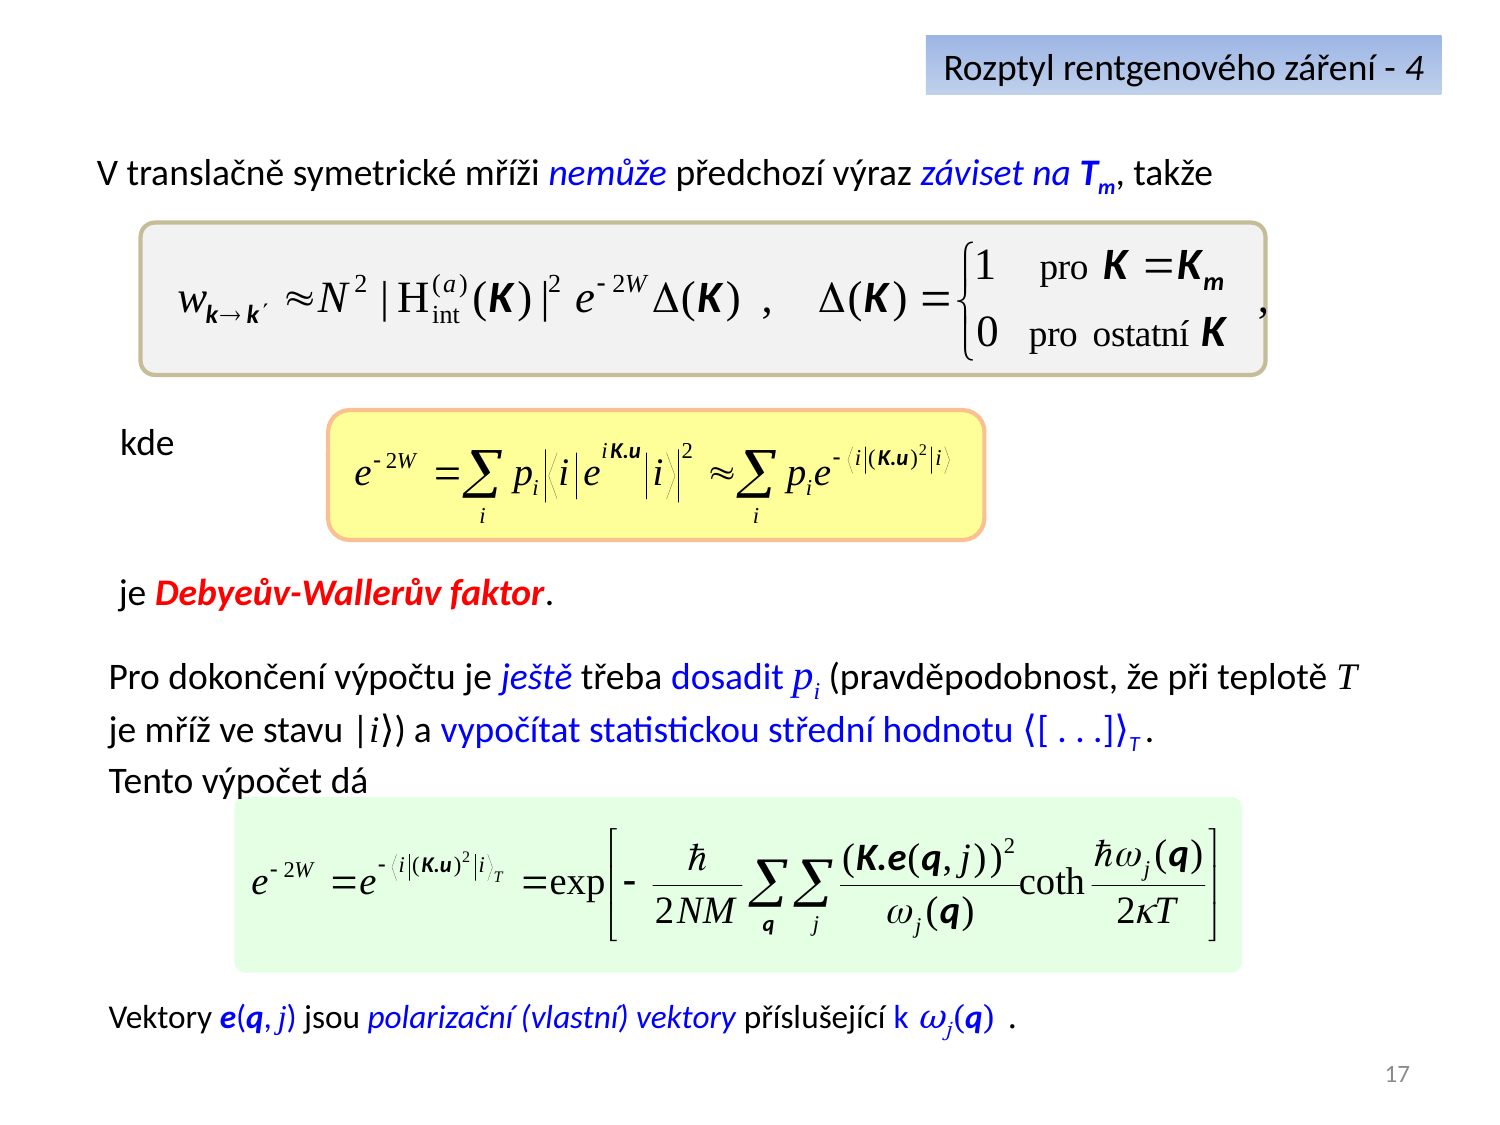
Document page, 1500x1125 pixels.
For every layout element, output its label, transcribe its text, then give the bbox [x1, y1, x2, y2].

text_box Rozptyl rentgenového záření - 4 [925, 35, 1442, 95]
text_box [93, 640, 1407, 1044]
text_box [81, 140, 1348, 622]
slide_number 17 [1074, 1042, 1425, 1103]
